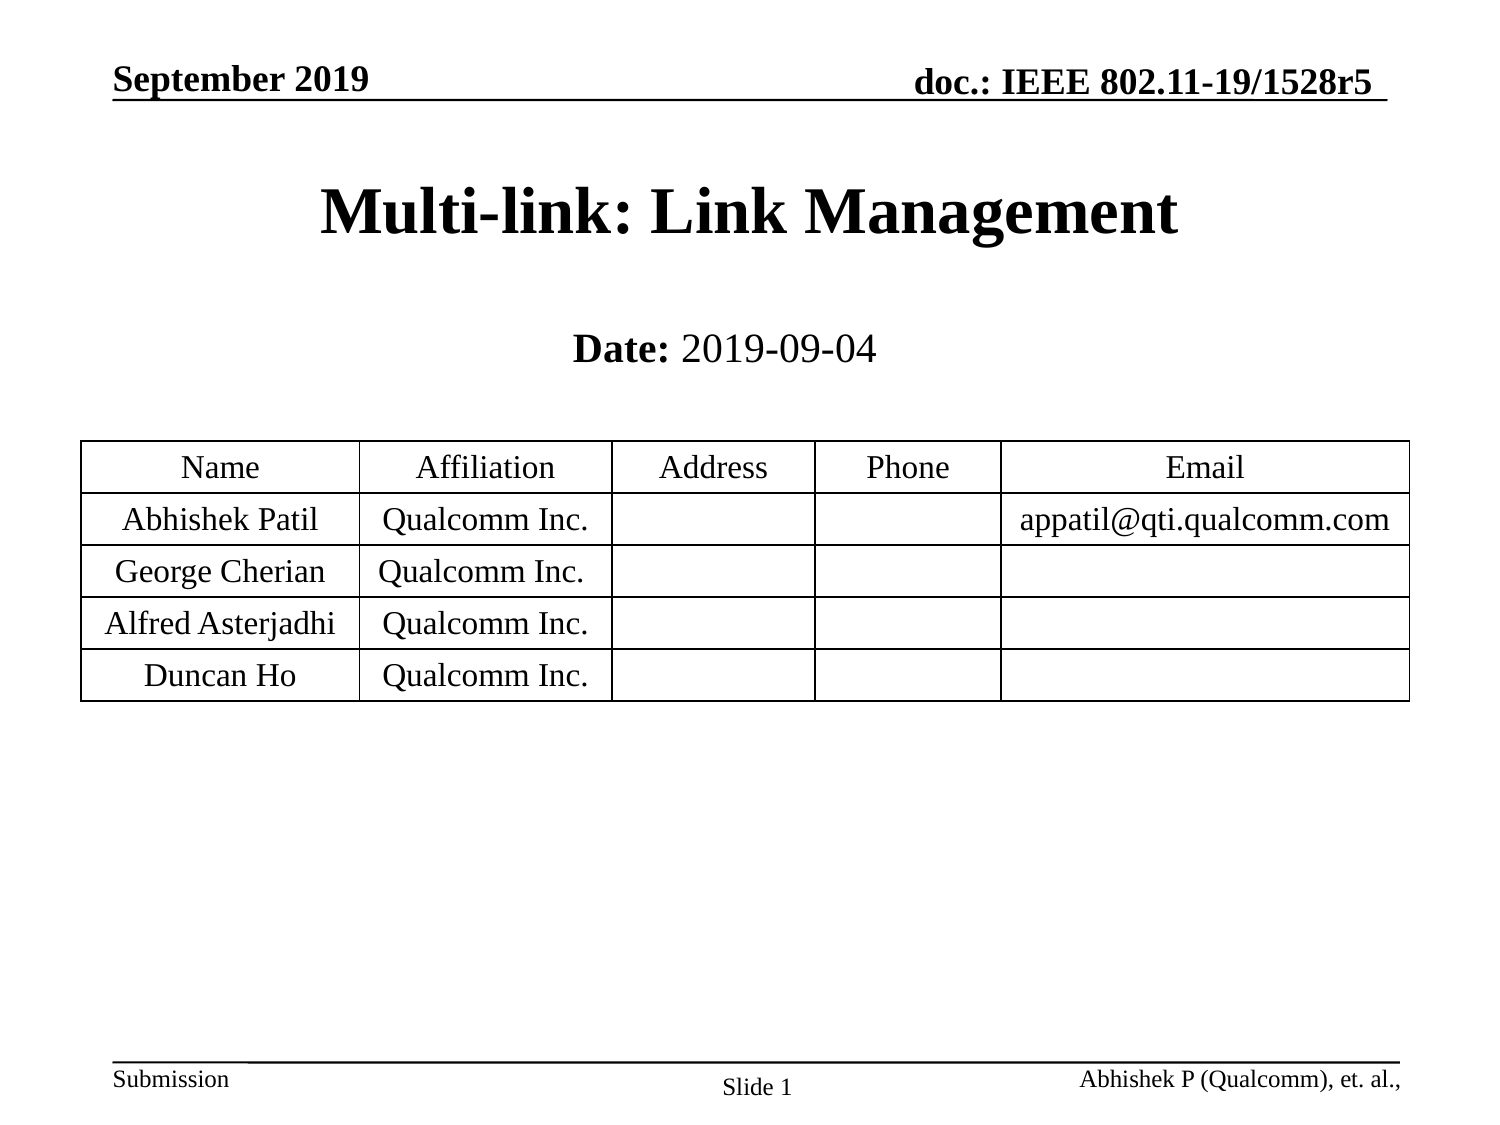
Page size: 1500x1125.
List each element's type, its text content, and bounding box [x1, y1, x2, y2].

table_cell [613, 650, 814, 700]
table_cell [1002, 650, 1409, 700]
footer Abhishek P (Qualcomm), et. al., [949, 1061, 1402, 1093]
table_header Email [1002, 442, 1409, 492]
table_cell Qualcomm Inc. [360, 546, 611, 596]
table_cell [613, 494, 814, 544]
table_cell appatil@qti.qualcomm.com [1002, 494, 1409, 544]
slide_number Slide 1 [713, 1069, 802, 1101]
table_cell [1002, 598, 1409, 648]
table_cell [613, 546, 814, 596]
table_cell Alfred Asterjadhi [82, 598, 359, 648]
table_header Name [82, 442, 359, 492]
table_cell George Cherian [82, 546, 359, 596]
table_cell Duncan Ho [82, 650, 359, 700]
table_cell [613, 598, 814, 648]
table_cell Qualcomm Inc. [360, 650, 611, 700]
text_box Date: 2019-09-04 [87, 313, 1363, 376]
table_cell [816, 494, 1000, 544]
table_cell [816, 650, 1000, 700]
table_cell [816, 598, 1000, 648]
table_header Affiliation [360, 442, 611, 492]
table_header Phone [816, 442, 1000, 492]
table_header Address [613, 442, 814, 492]
table_cell Qualcomm Inc. [360, 494, 611, 544]
table_cell [816, 546, 1000, 596]
table_cell [1002, 546, 1409, 596]
table_cell Qualcomm Inc. [360, 598, 611, 648]
title Multi-link: Link Management [112, 100, 1388, 314]
table_cell Abhishek Patil [82, 494, 359, 544]
